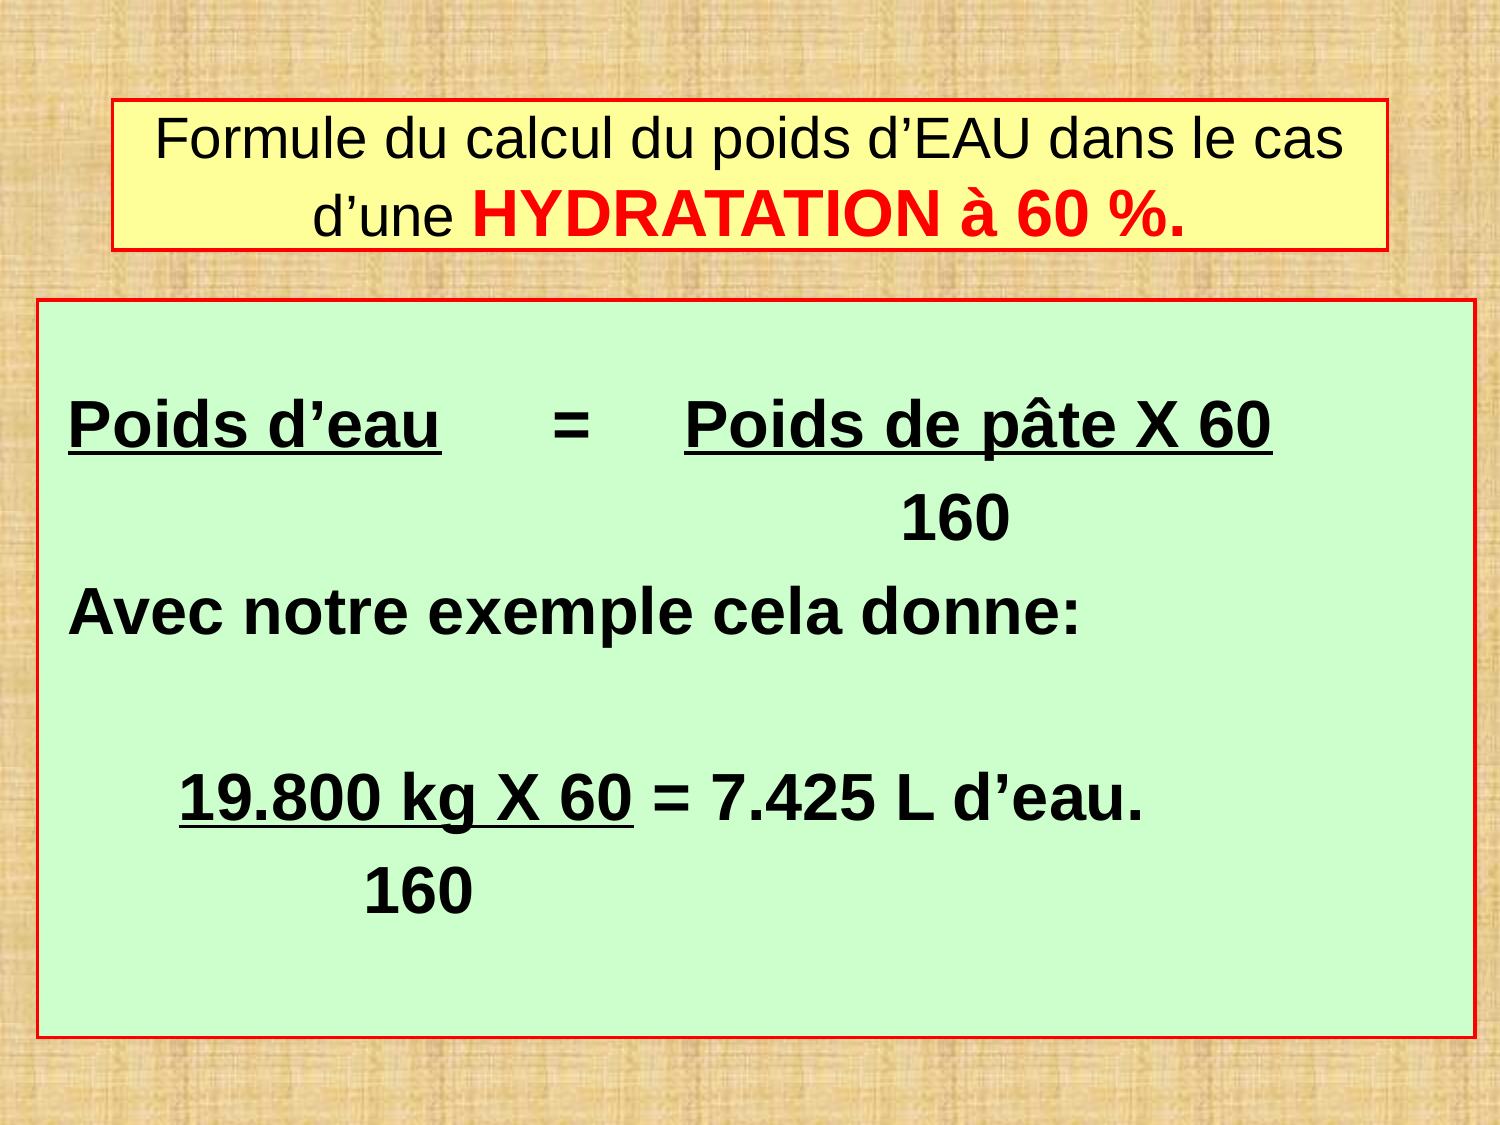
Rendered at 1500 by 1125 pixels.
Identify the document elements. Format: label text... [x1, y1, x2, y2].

picture [0, 0, 1500, 1125]
title Formule du calcul du poids d’EAU dans le cas d’une HYDRATATION à 60 %. [112, 99, 1388, 250]
list Poids d’eau = Poids de pâte X 60 160 Avec notre exemple cela donne: 19.800 kg X 60 = 7.425 L d’eau. 160 [37, 299, 1475, 1038]
